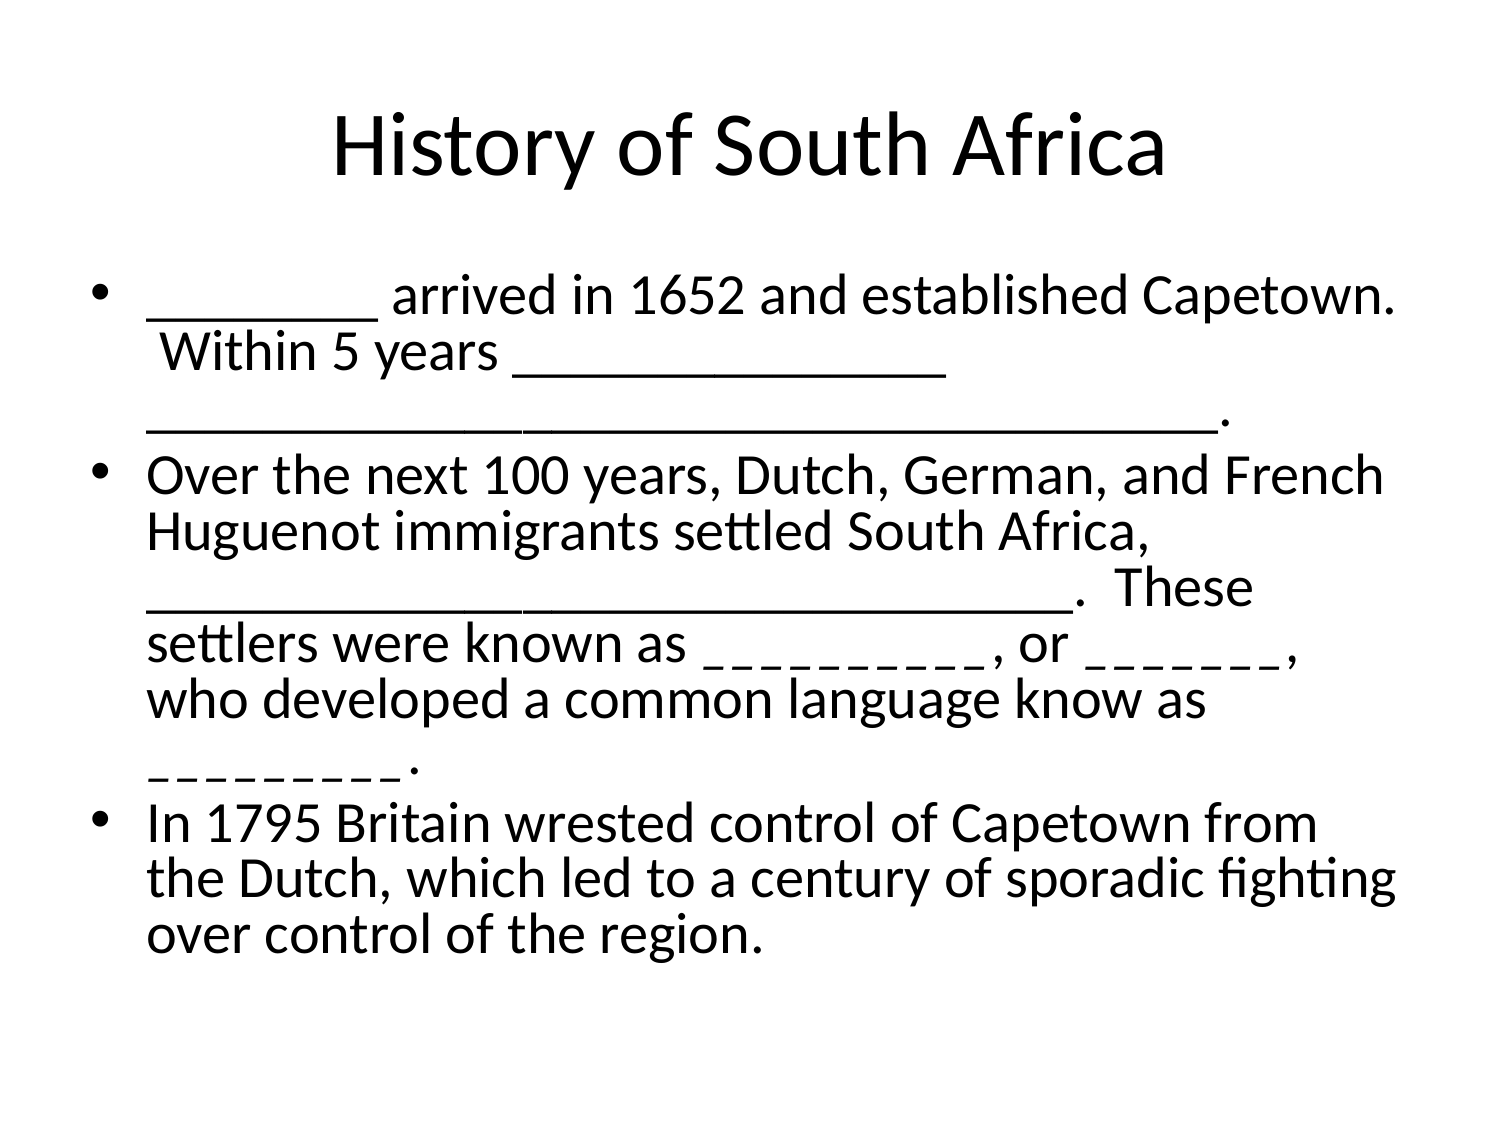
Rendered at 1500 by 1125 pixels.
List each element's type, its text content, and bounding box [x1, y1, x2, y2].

list ________ arrived in 1652 and established Capetown. Within 5 years _______________ _____________________________________. Over the next 100 years, Dutch, German, and French Huguenot immigrants settled South Africa, ________________________________. These settlers were known as __________, or _______, who developed a common language know as _________. In 1795 Britain wrested control of Capetown from the Dutch, which led to a century of sporadic fighting over control of the region. [75, 262, 1425, 1005]
title History of South Africa [75, 45, 1425, 233]
